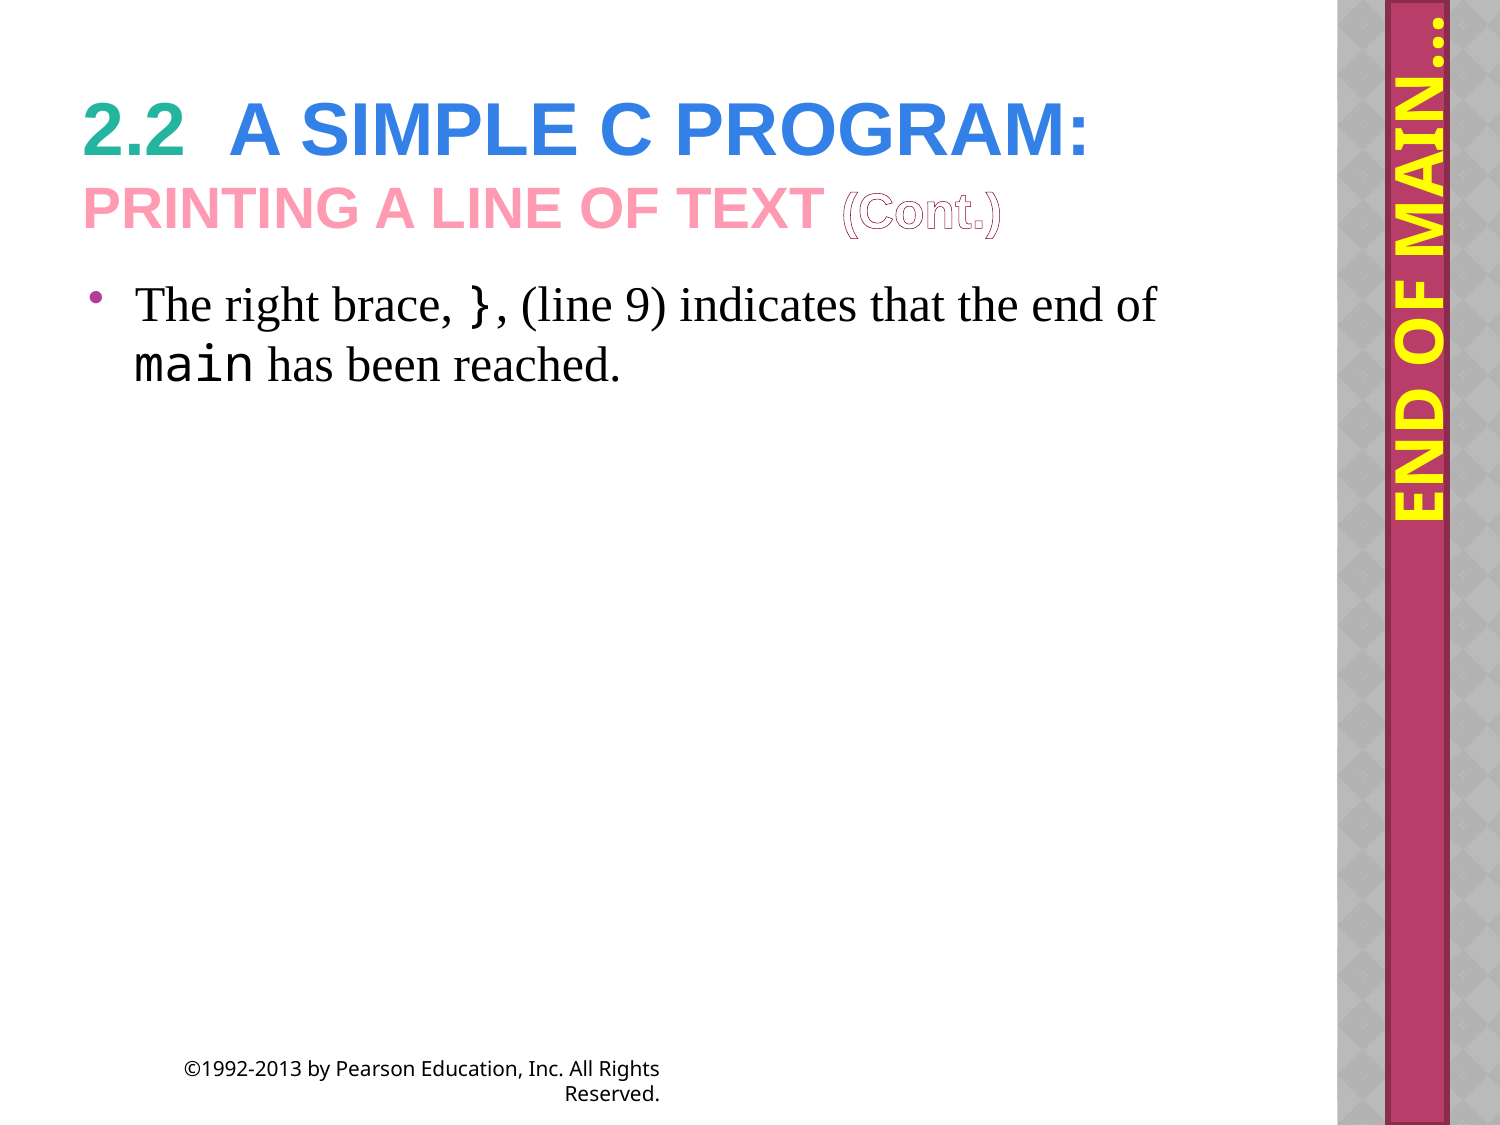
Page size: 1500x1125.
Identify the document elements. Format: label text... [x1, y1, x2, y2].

text_box End of Main… [1385, 0, 1450, 1125]
title 2.2 A Simple C Program: Printing a Line of Text (Cont.) [75, 52, 1263, 240]
footer ©1992-2013 by Pearson Education, Inc. All Rights Reserved. [75, 1075, 675, 1114]
list The right brace, }, (line 9) indicates that the end of main has been reached. [75, 264, 1263, 1059]
